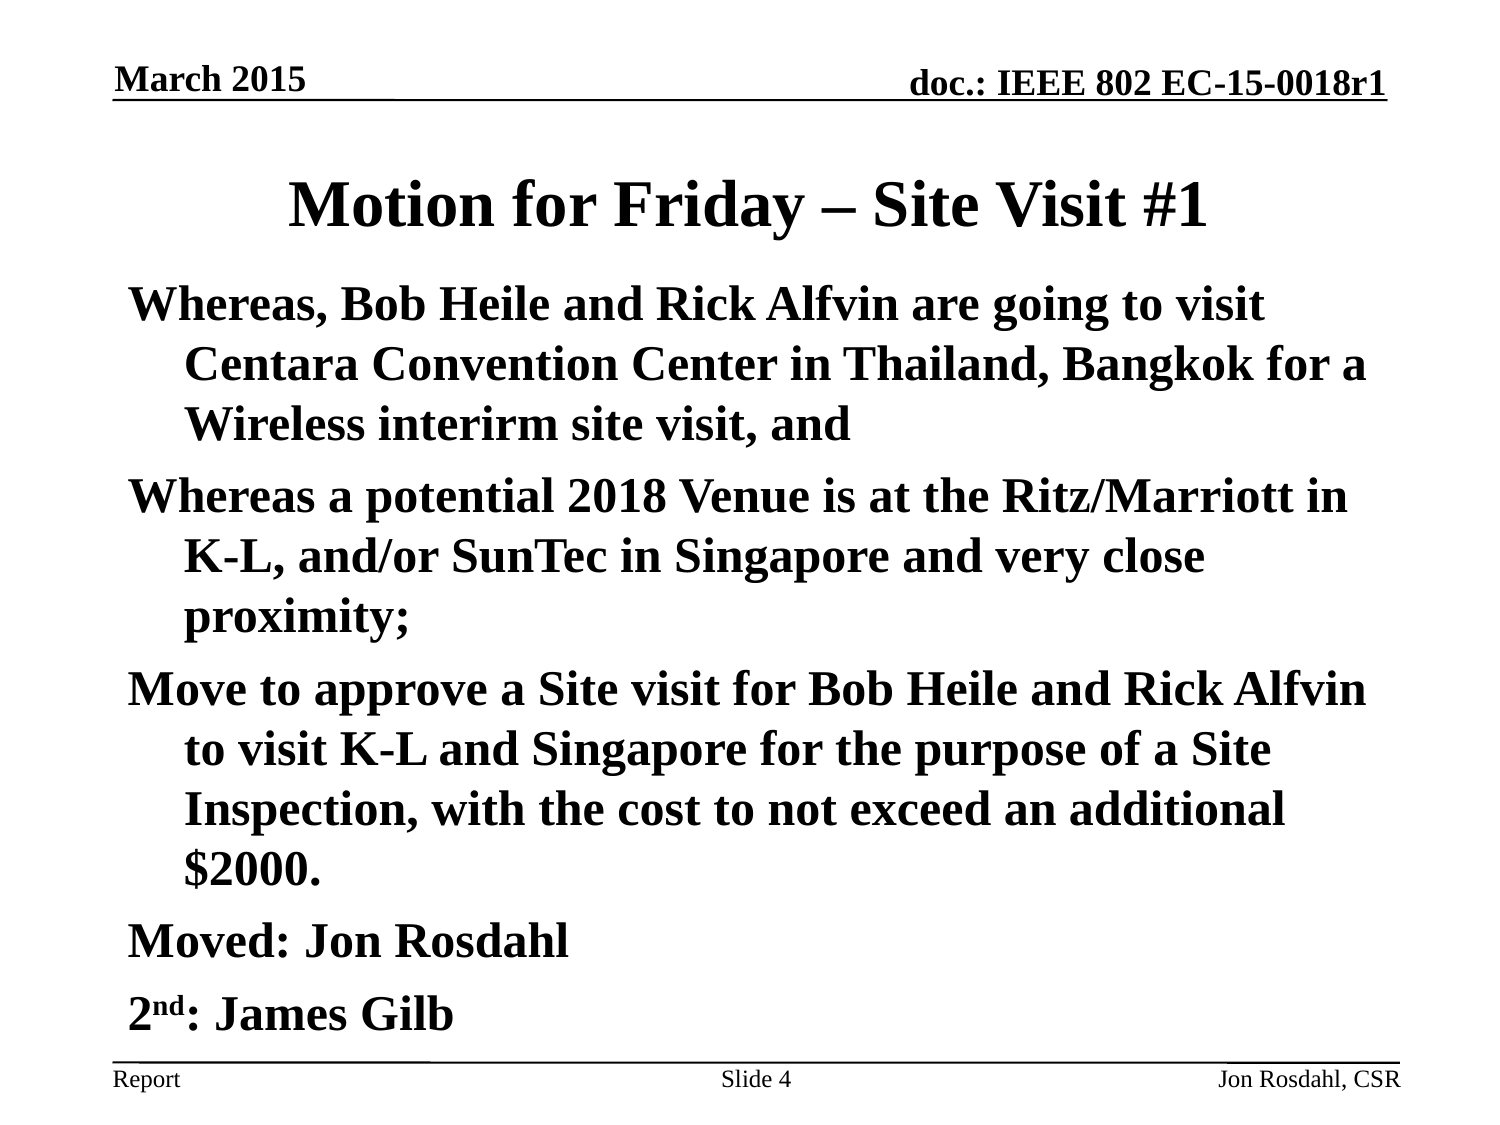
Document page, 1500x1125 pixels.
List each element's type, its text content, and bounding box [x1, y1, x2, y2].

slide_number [114, 54, 423, 100]
list Whereas, Bob Heile and Rick Alfvin are going to visit Centara Convention Center in Thailand, Bangkok for a Wireless interirm site visit, and Whereas a potential 2018 Venue is at the Ritz/Marriott in K-L, and/or SunTec in Singapore and very close proximity; Move to approve a Site visit for Bob Heile and Rick Alfvin to visit K-L and Singapore for the purpose of a Site Inspection, with the cost to not exceed an additional $2000. Moved: Jon Rosdahl 2nd: James Gilb [112, 262, 1388, 1051]
footer Jon Rosdahl, CSR [878, 1061, 1402, 1093]
title Motion for Friday – Site Visit #1 [112, 112, 1388, 262]
slide_number Slide 4 [712, 1061, 800, 1123]
